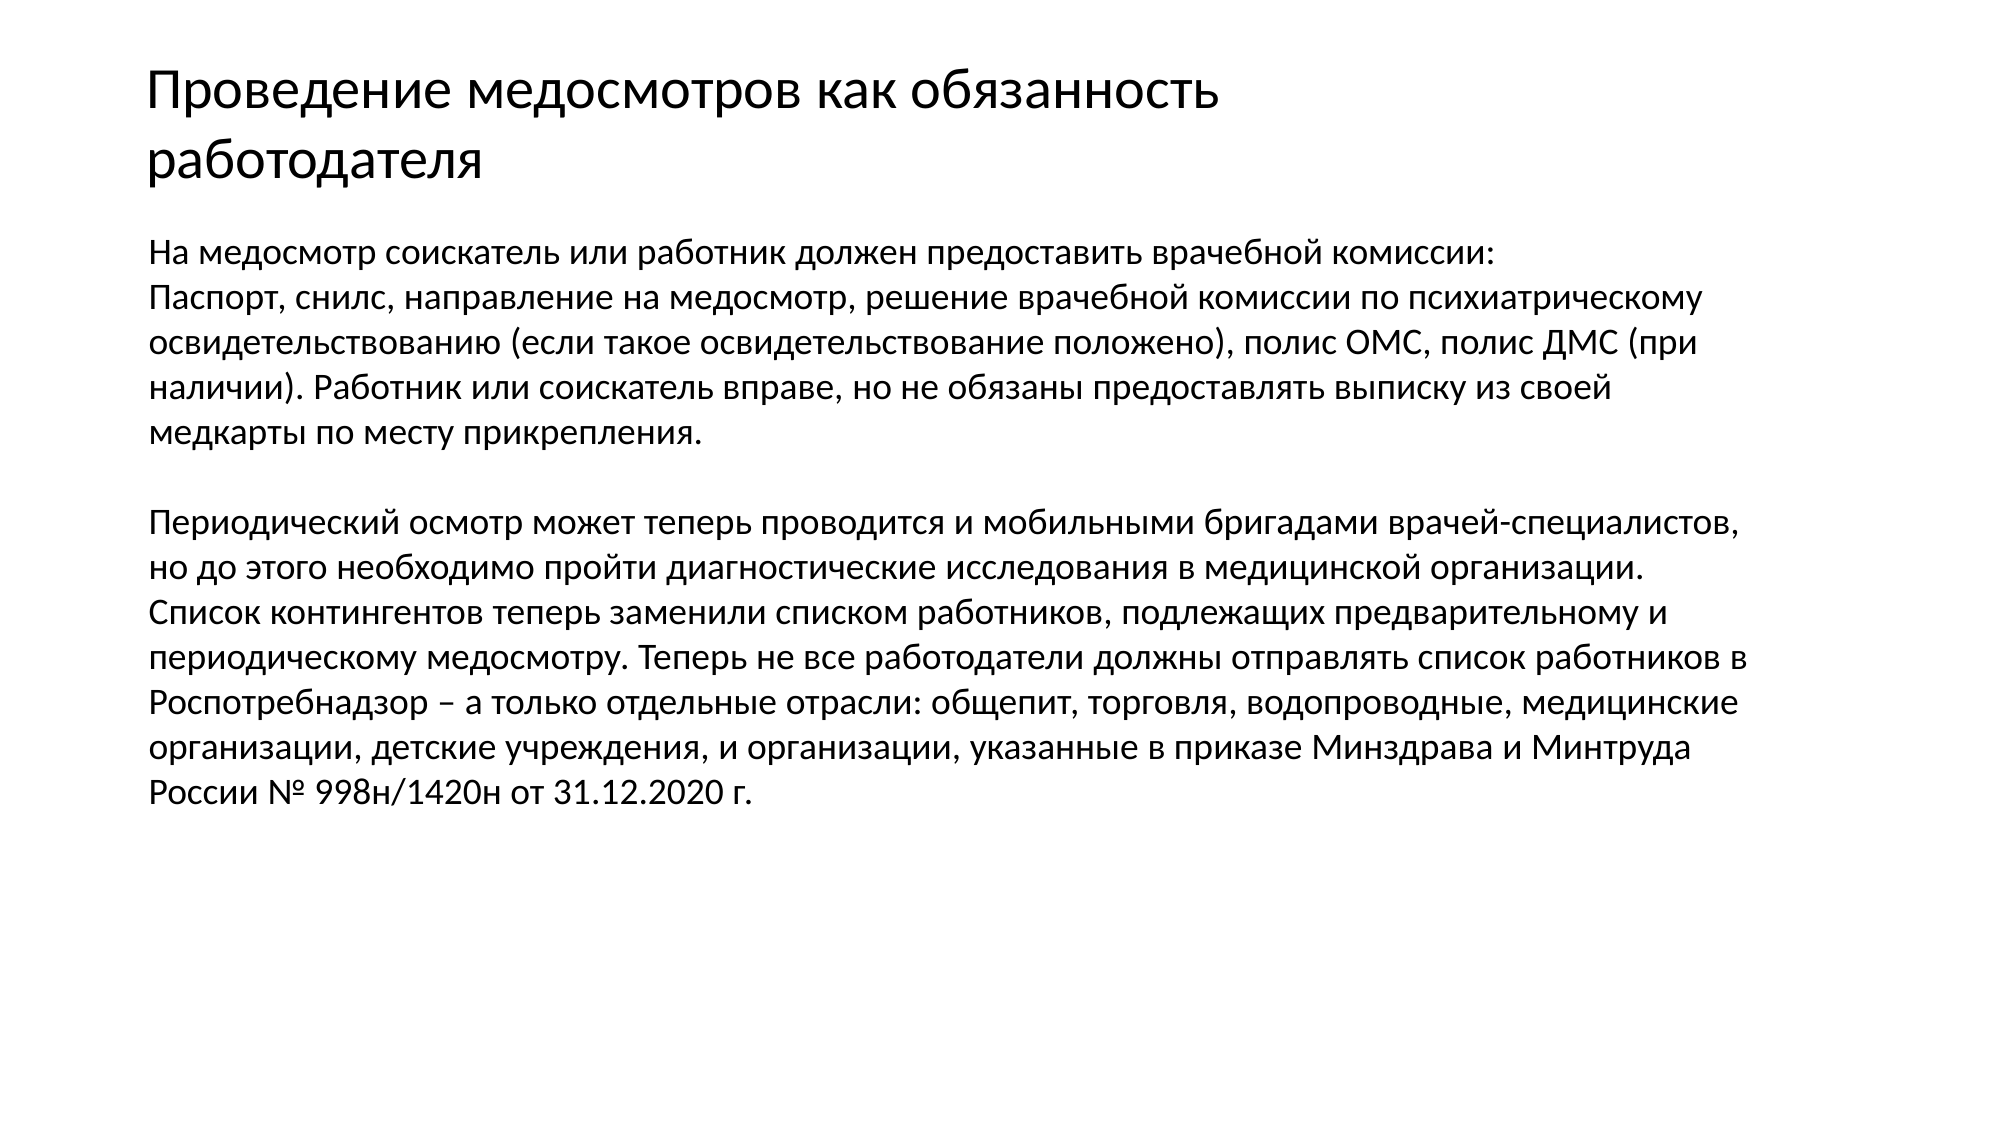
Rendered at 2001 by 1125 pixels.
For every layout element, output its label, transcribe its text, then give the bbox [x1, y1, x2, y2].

text_box Проведение медосмотров как обязанность работодателя [131, 42, 1557, 198]
text_box На медосмотр соискатель или работник должен предоставить врачебной комиссии: Паспорт, снилс, направление на медосмотр, решение врачебной комиссии по психиатрическому освидетельствованию (если такое освидетельствование положено), полис ОМС, полис ДМС (при наличии). Работник или соискатель вправе, но не обязаны предоставлять выписку из своей медкарты по месту прикрепления. Периодический осмотр может теперь проводится и мобильными бригадами врачей-специалистов, но до этого необходимо пройти диагностические исследования в медицинской организации. Список контингентов теперь заменили списком работников, подлежащих предварительному и периодическому медосмотру. Теперь не все работодатели должны отправлять список работников в Роспотребнадзор – а только отдельные отрасли: общепит, торговля, водопроводные, медицинские организации, детские учреждения, и организации, указанные в приказе Минздрава и Минтруда России № 998н/1420н от 31.12.2020 г. [133, 219, 1792, 910]
